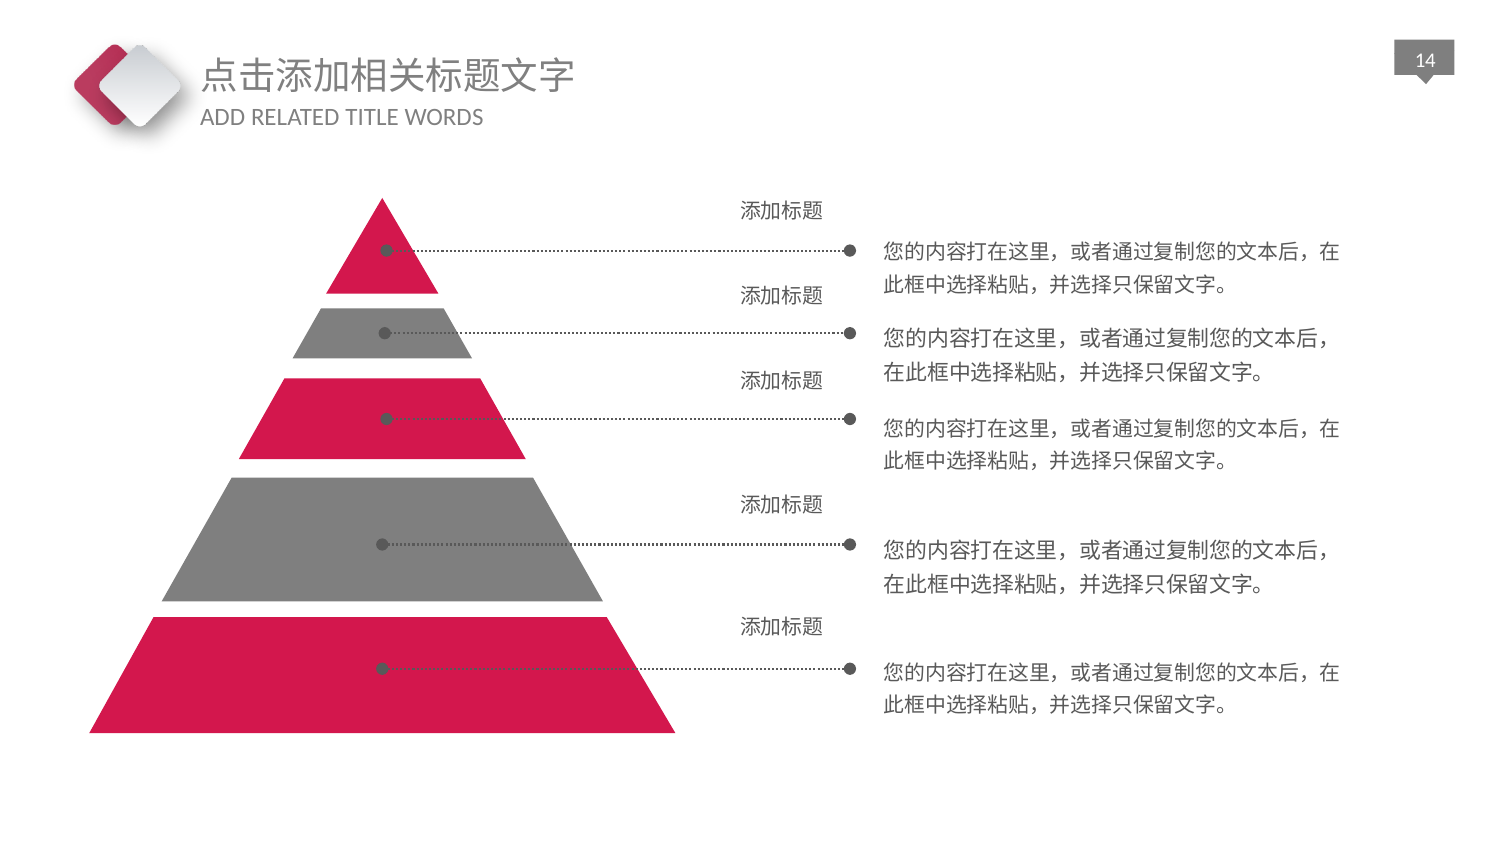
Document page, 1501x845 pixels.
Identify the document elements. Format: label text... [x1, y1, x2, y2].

text_box 您的内容打在这里，或者通过复制您的文本后，在此框中选择粘贴，并选择只保留文字。 [872, 646, 1370, 723]
text_box 您的内容打在这里，或者通过复制您的文本后，在此框中选择粘贴，并选择只保留文字。 [872, 225, 1370, 303]
text_box [290, 307, 474, 360]
text_box 添加标题 [728, 608, 835, 645]
text_box 添加标题 [728, 485, 835, 523]
text_box 添加标题 [728, 191, 835, 229]
text_box 添加标题 [728, 276, 835, 314]
picture [89, 35, 190, 136]
text_box 添加标题 [728, 361, 835, 399]
text_box [87, 616, 678, 735]
text_box 您的内容打在这里，或者通过复制您的文本后，在此框中选择粘贴，并选择只保留文字。 [872, 310, 1370, 391]
text_box 您的内容打在这里，或者通过复制您的文本后，在此框中选择粘贴，并选择只保留文字。 [872, 401, 1370, 479]
text_box [237, 377, 528, 461]
text_box [324, 195, 441, 295]
text_box [159, 476, 605, 603]
text_box 您的内容打在这里，或者通过复制您的文本后，在此框中选择粘贴，并选择只保留文字。 [872, 522, 1370, 603]
